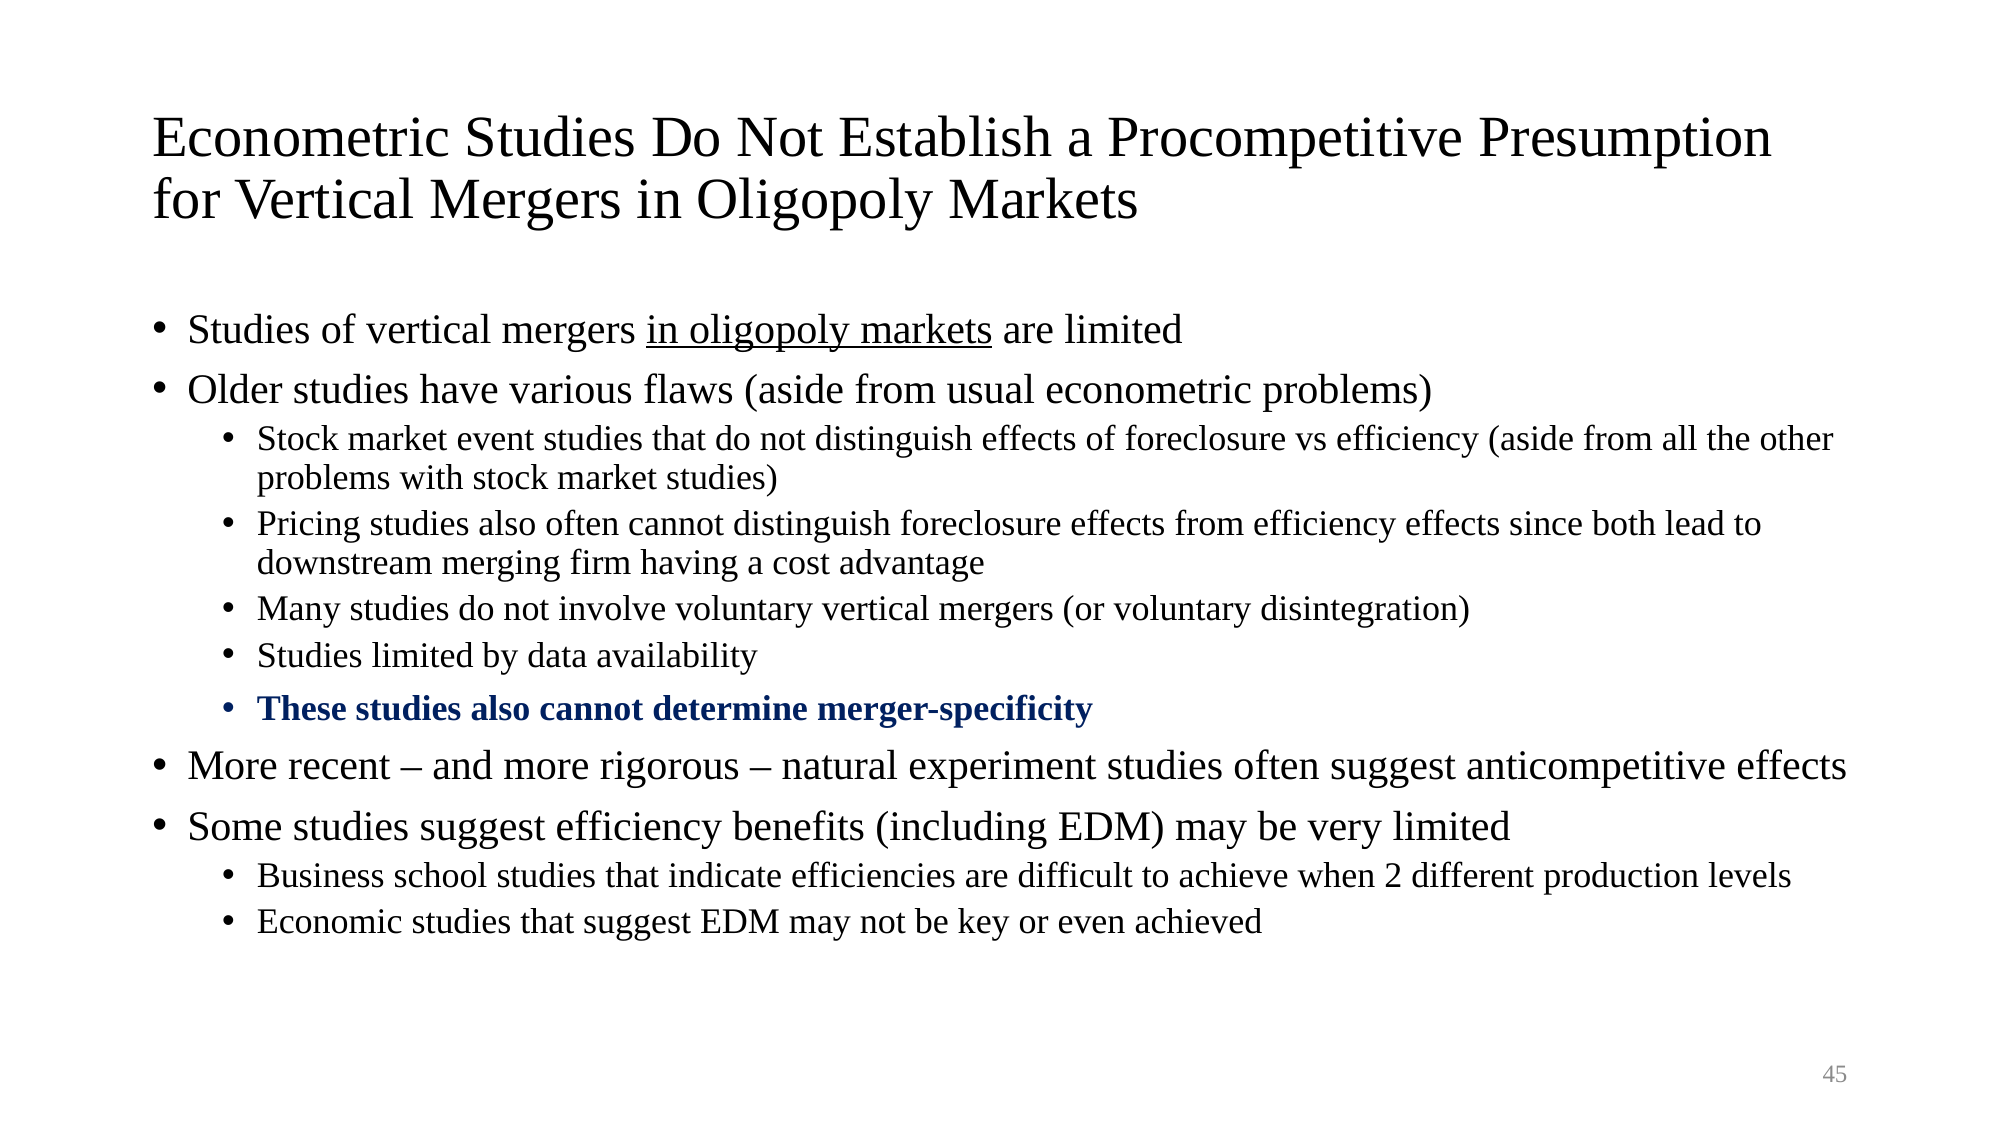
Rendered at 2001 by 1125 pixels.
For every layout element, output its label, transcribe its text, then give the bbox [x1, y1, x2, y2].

title Econometric Studies Do Not Establish a Procompetitive Presumption for Vertical Mergers in Oligopoly Markets [137, 59, 1863, 278]
slide_number 45 [1412, 1042, 1863, 1103]
list Studies of vertical mergers in oligopoly markets are limited Older studies have various flaws (aside from usual econometric problems) Stock market event studies that do not distinguish effects of foreclosure vs efficiency (aside from all the other problems with stock market studies) Pricing studies also often cannot distinguish foreclosure effects from efficiency effects since both lead to downstream merging firm having a cost advantage Many studies do not involve voluntary vertical mergers (or voluntary disintegration) Studies limited by data availability These studies also cannot determine merger-specificity More recent – and more rigorous – natural experiment studies often suggest anticompetitive effects Some studies suggest efficiency benefits (including EDM) may be very limited Business school studies that indicate efficiencies are difficult to achieve when 2 different production levels Economic studies that suggest EDM may not be key or even achieved [137, 299, 1863, 1014]
